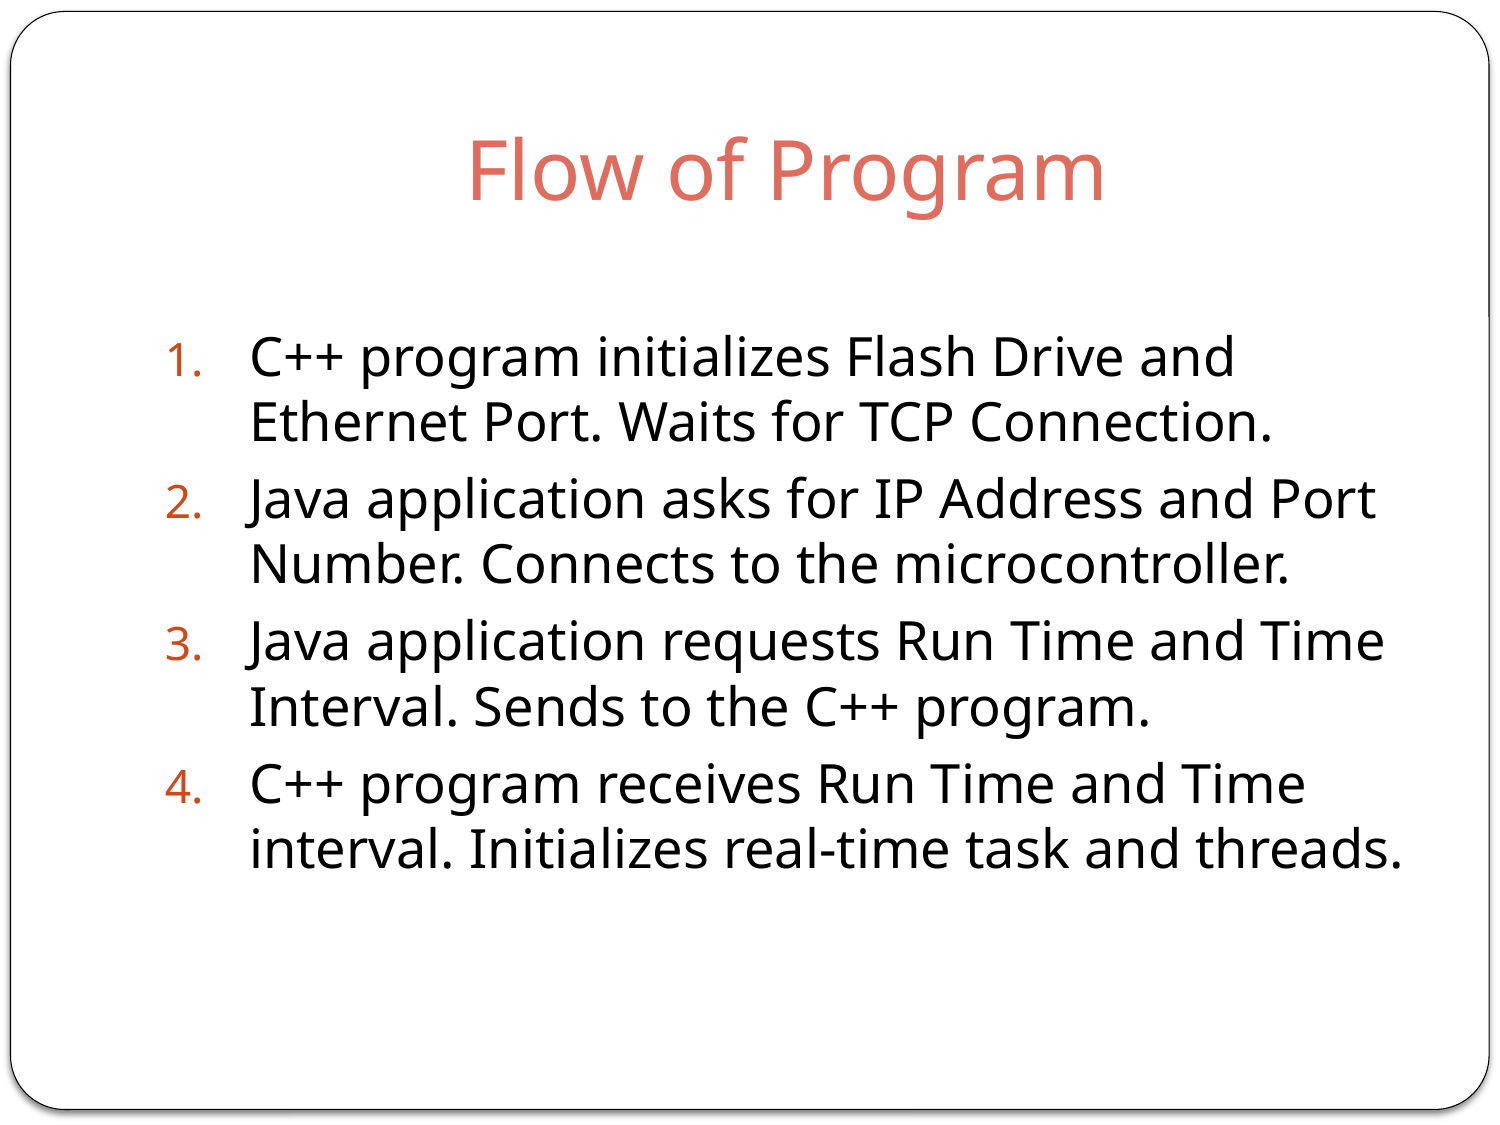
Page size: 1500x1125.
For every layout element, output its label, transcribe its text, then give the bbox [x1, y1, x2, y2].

list C++ program initializes Flash Drive and Ethernet Port. Waits for TCP Connection. Java application asks for IP Address and Port Number. Connects to the microcontroller. Java application requests Run Time and Time Interval. Sends to the C++ program. C++ program receives Run Time and Time interval. Initializes real-time task and threads. [150, 237, 1425, 1100]
title Flow of Program [150, 45, 1425, 233]
